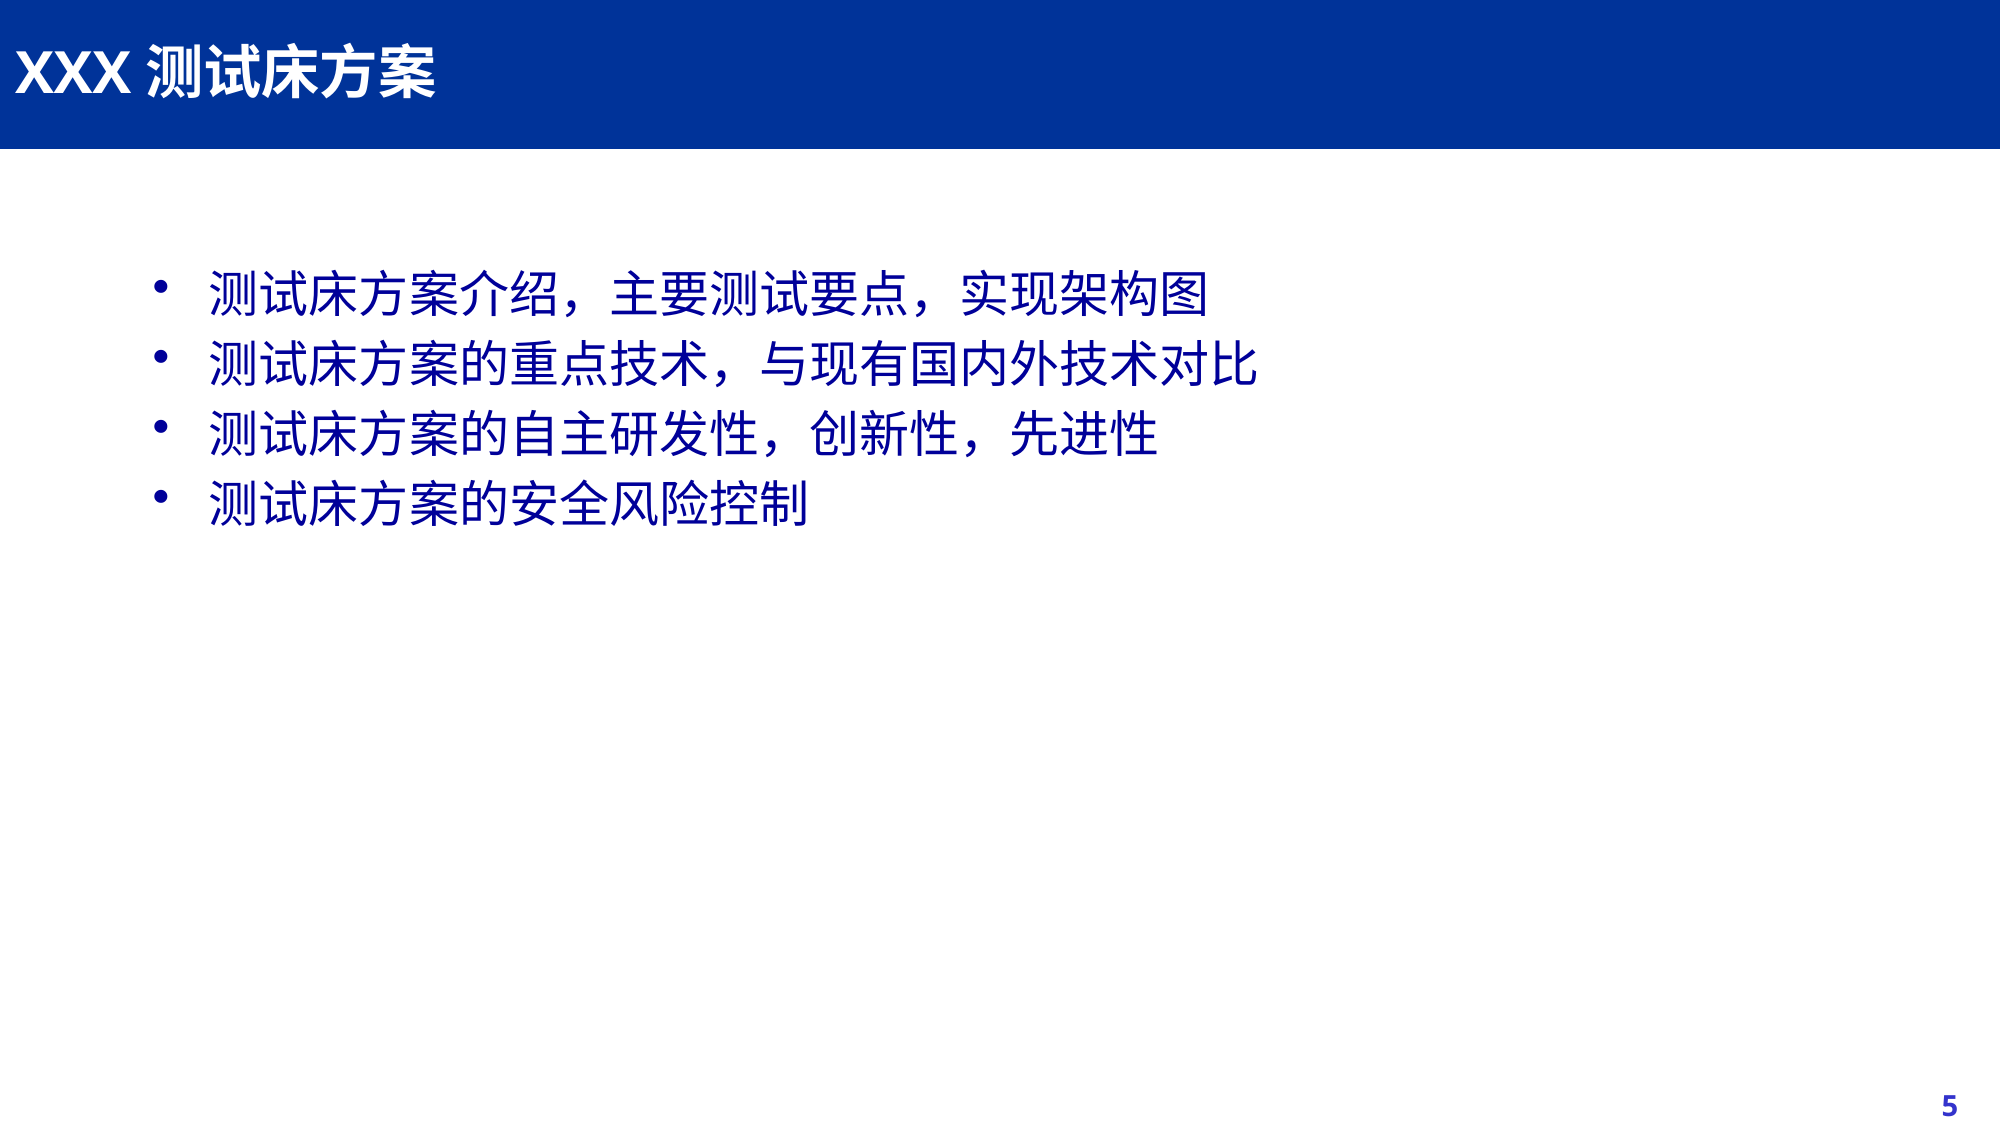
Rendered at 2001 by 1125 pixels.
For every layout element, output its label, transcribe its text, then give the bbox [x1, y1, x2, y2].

text_box 测试床方案介绍，主要测试要点，实现架构图 测试床方案的重点技术，与现有国内外技术对比 测试床方案的自主研发性，创新性，先进性 测试床方案的安全风险控制 [137, 255, 1745, 669]
title XXX测试床方案 [0, 0, 2000, 145]
